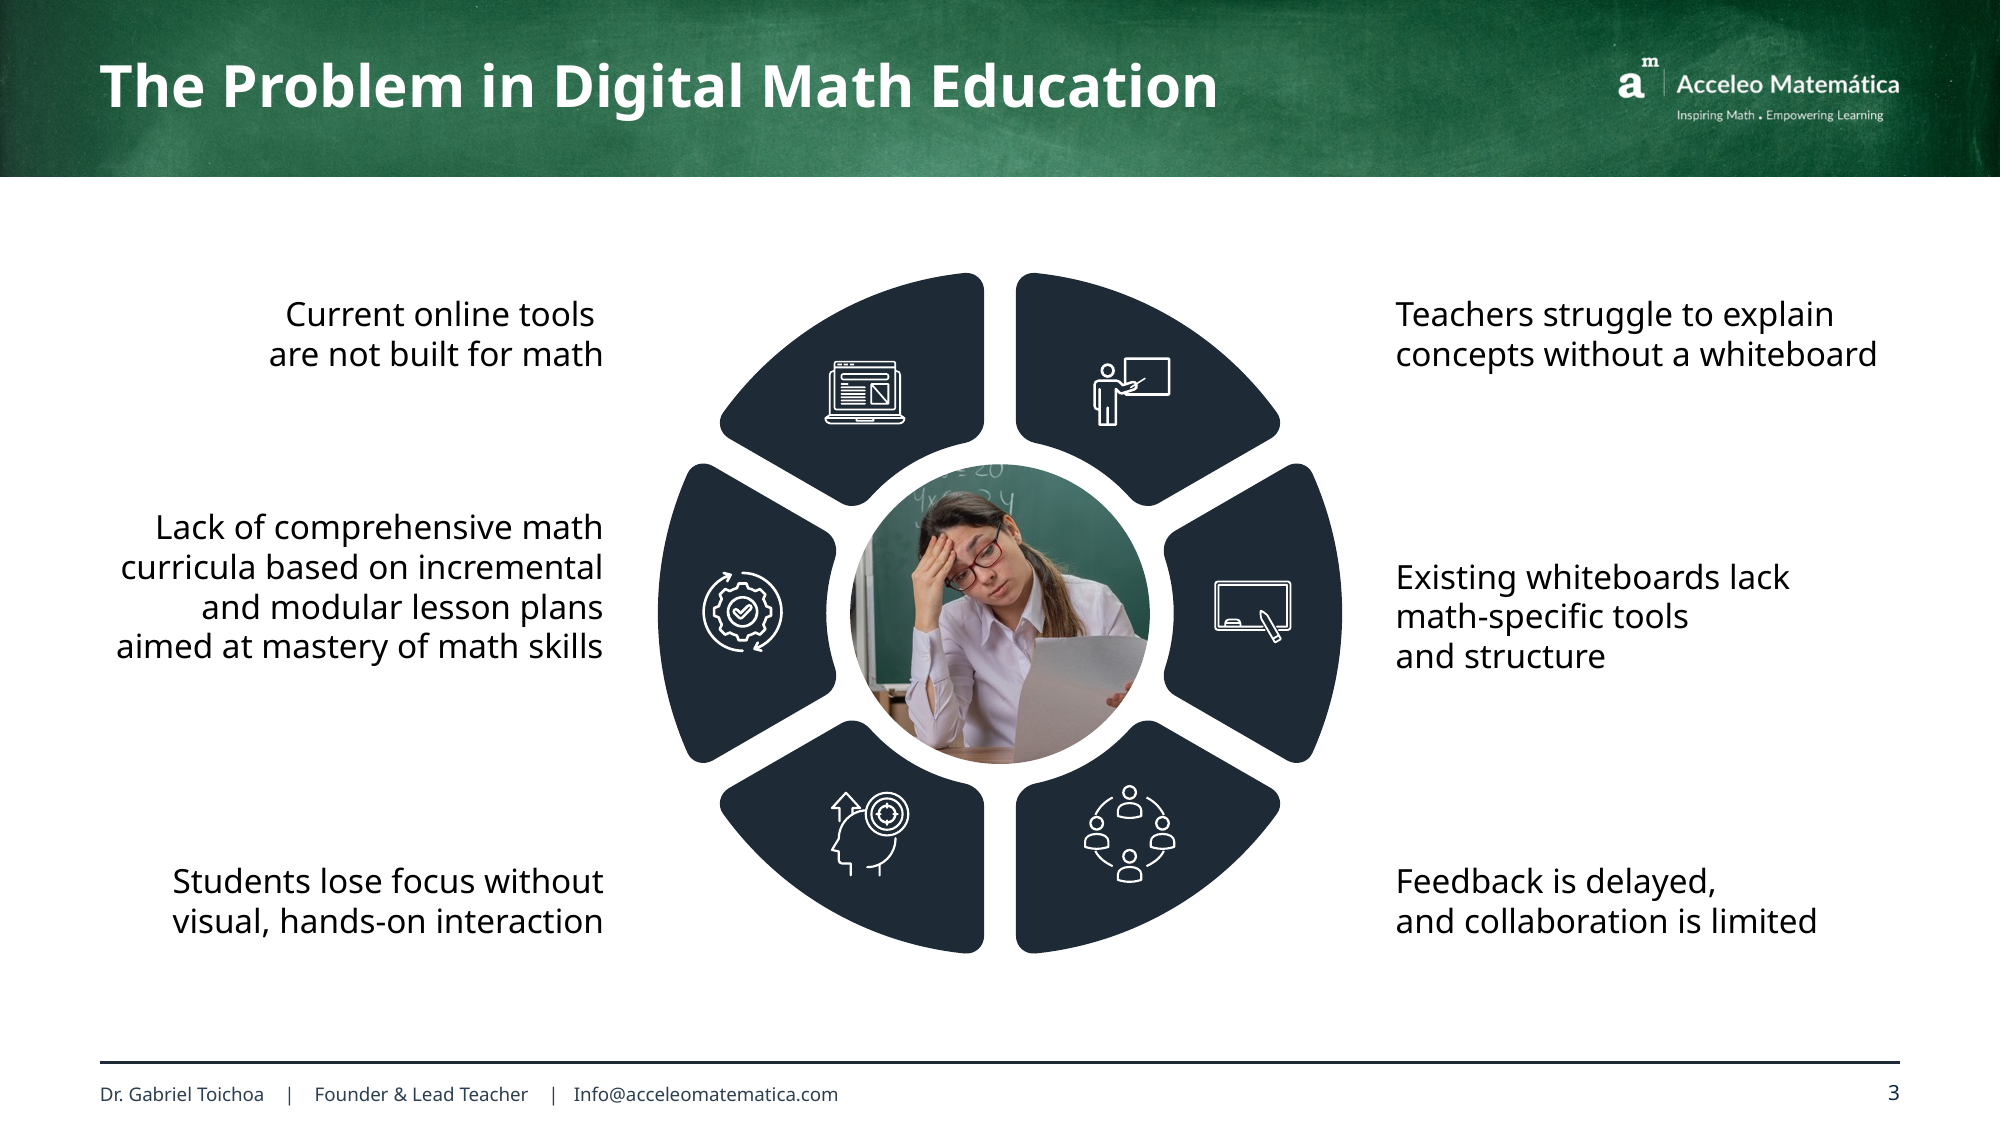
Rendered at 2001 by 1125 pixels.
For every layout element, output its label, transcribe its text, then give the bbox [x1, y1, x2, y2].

text_box Existing whiteboards lack math-specific tools and structure [1395, 555, 1892, 686]
text_box Feedback is delayed, and collaboration is limited [1395, 860, 1892, 967]
slide_number 3 [1854, 1074, 1900, 1114]
text_box Teachers struggle to explain concepts without a whiteboard [1395, 293, 1926, 384]
text_box [719, 720, 985, 954]
text_box Lack of comprehensive math curricula based on incremental and modular lesson plans aimed at mastery of math skills [108, 505, 605, 735]
text_box [1084, 832, 1114, 868]
text_box [1163, 463, 1343, 763]
text_box [1093, 357, 1171, 426]
text_box [657, 463, 837, 763]
text_box Current online tools are not built for math [108, 293, 605, 384]
picture [849, 463, 1151, 765]
title The Problem in Digital Math Education [99, 40, 1591, 136]
text_box [830, 791, 910, 877]
text_box [712, 582, 773, 642]
text_box [1122, 785, 1138, 800]
text_box Students lose focus without visual, hands-on interaction [108, 860, 605, 967]
text_box [1089, 796, 1114, 831]
picture [0, 0, 2000, 177]
text_box [741, 571, 783, 652]
text_box [1116, 865, 1143, 883]
text_box [1015, 720, 1281, 954]
text_box [1214, 580, 1292, 644]
text_box [1015, 272, 1281, 506]
text_box [719, 272, 985, 506]
text_box [1146, 832, 1176, 868]
text_box [702, 571, 744, 653]
text_box [1122, 848, 1138, 864]
text_box [1146, 796, 1170, 831]
text_box [824, 360, 906, 425]
text_box [1116, 802, 1143, 820]
